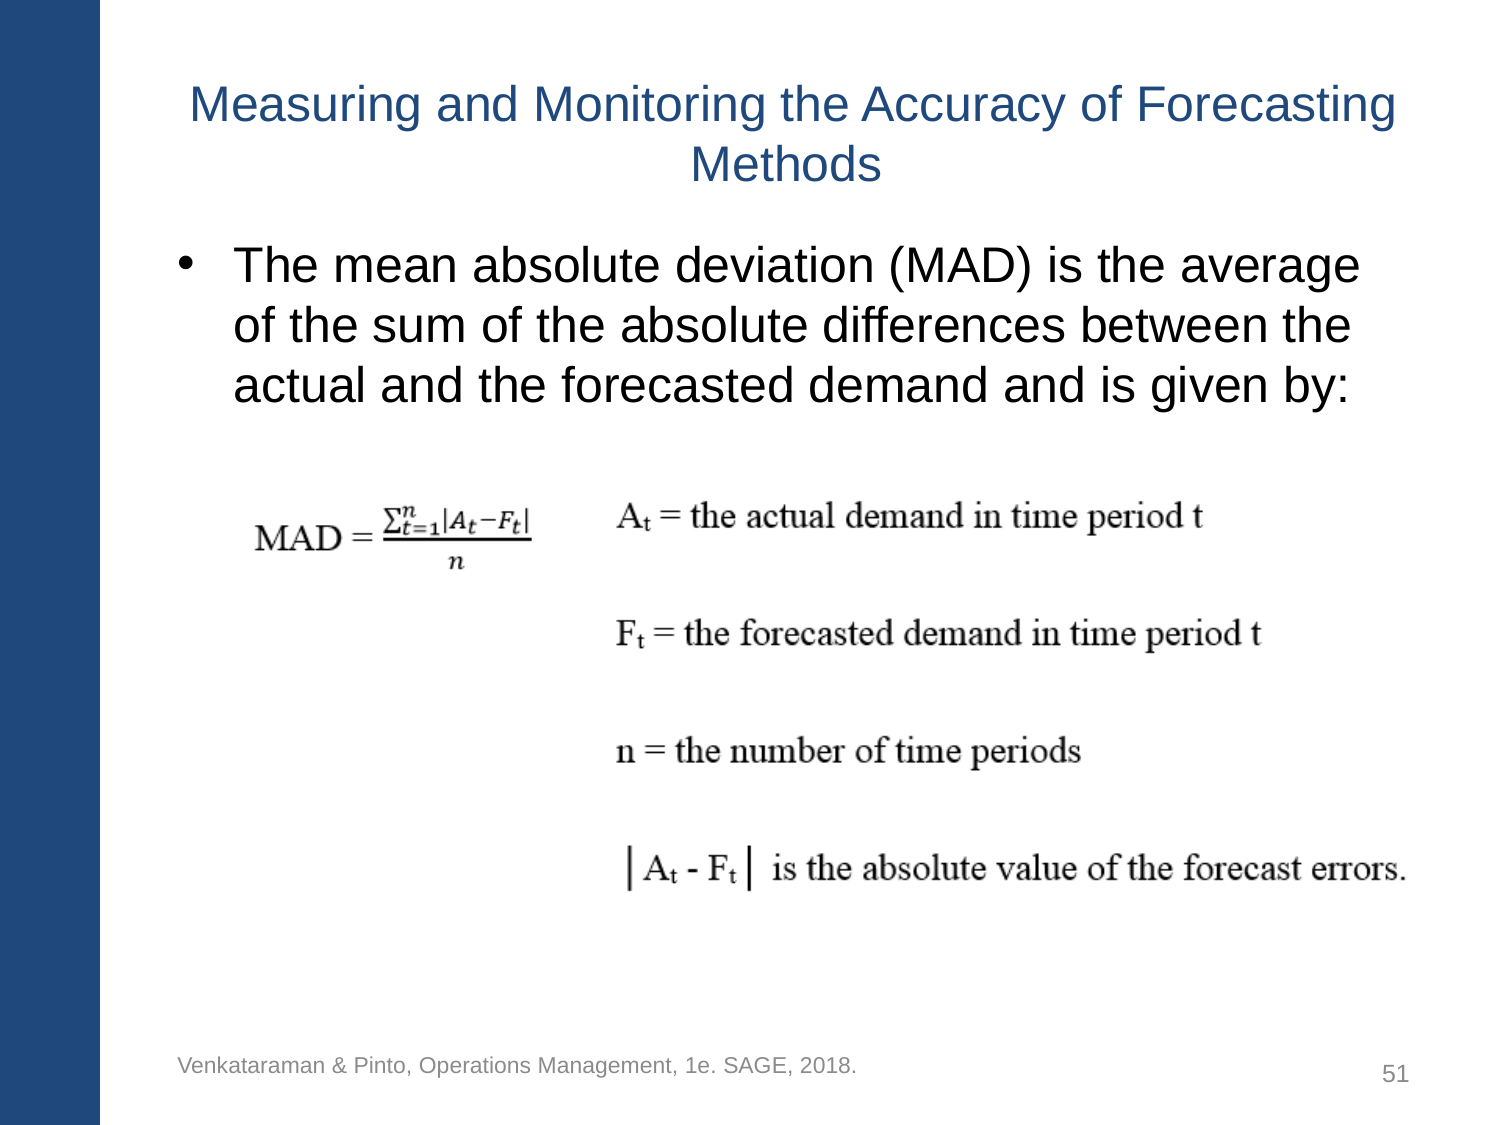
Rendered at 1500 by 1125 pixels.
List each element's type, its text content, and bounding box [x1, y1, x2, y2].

slide_number 51 [1350, 1042, 1425, 1103]
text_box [237, 474, 1431, 951]
footer Venkataraman & Pinto, Operations Management, 1e. SAGE, 2018. [162, 1042, 1313, 1103]
list The mean absolute deviation (MAD) is the average of the sum of the absolute differences between the actual and the forecasted demand and is given by: [162, 224, 1425, 1025]
title Measuring and Monitoring the Accuracy of Forecasting Methods [162, 37, 1425, 224]
